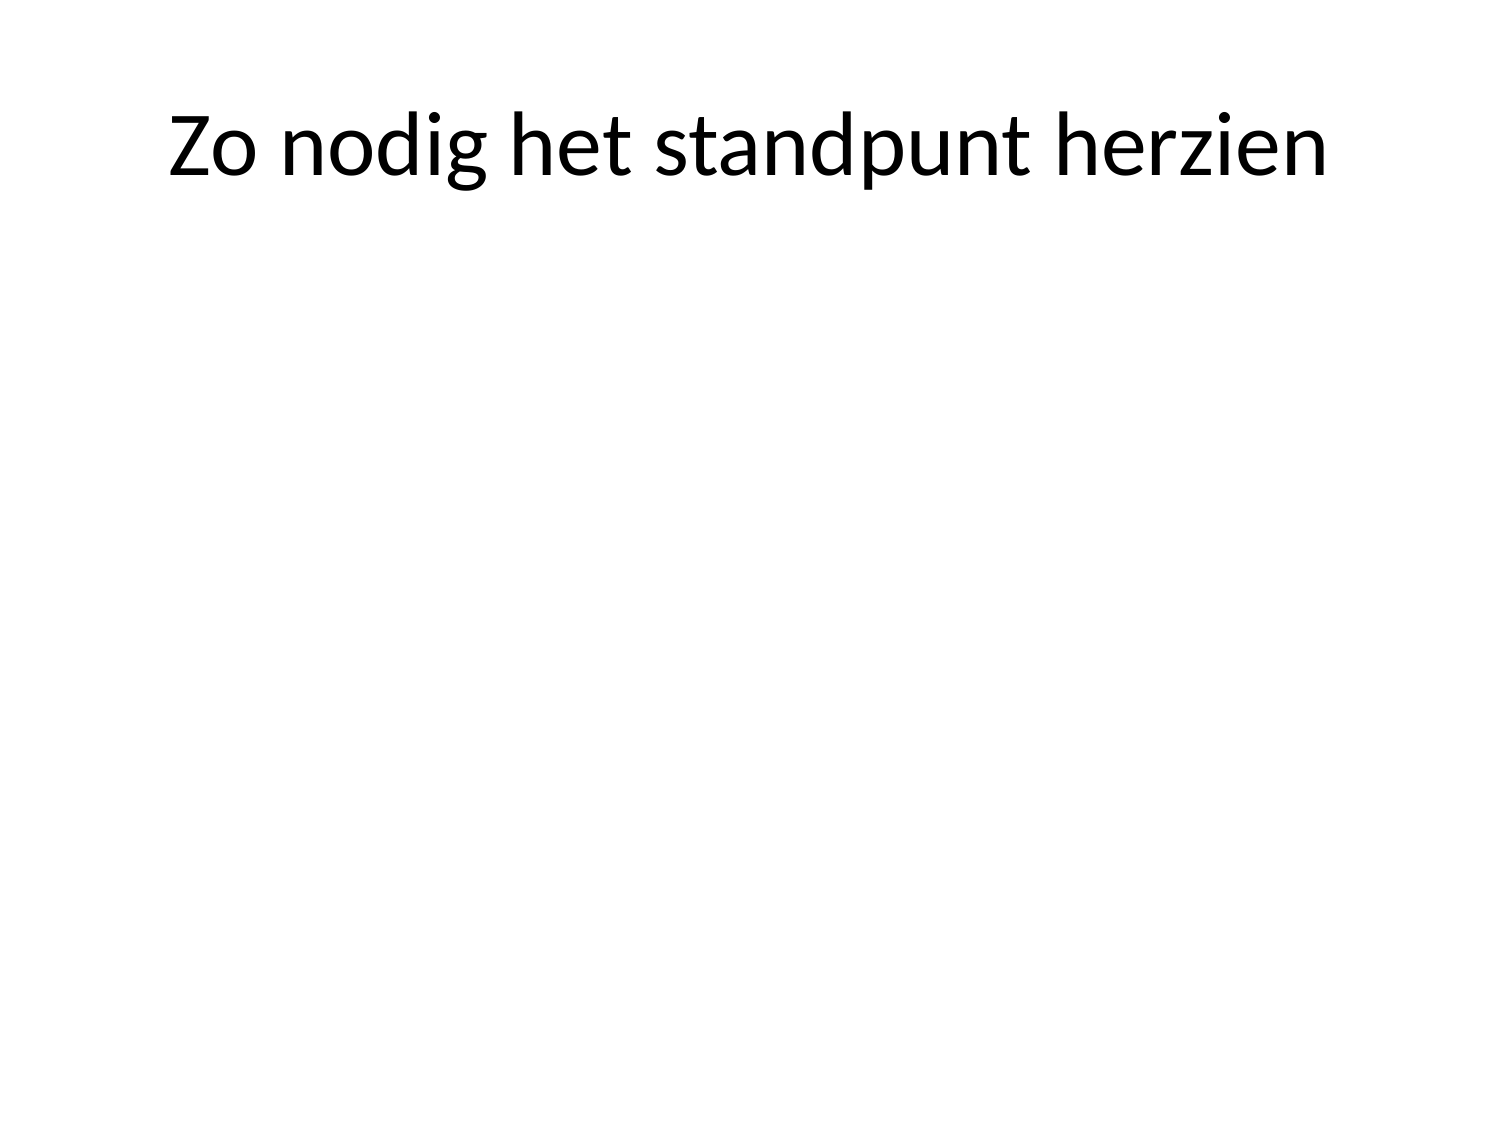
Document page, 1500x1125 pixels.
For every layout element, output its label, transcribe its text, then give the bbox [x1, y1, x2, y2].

title Zo nodig het standpunt herzien [75, 45, 1425, 233]
